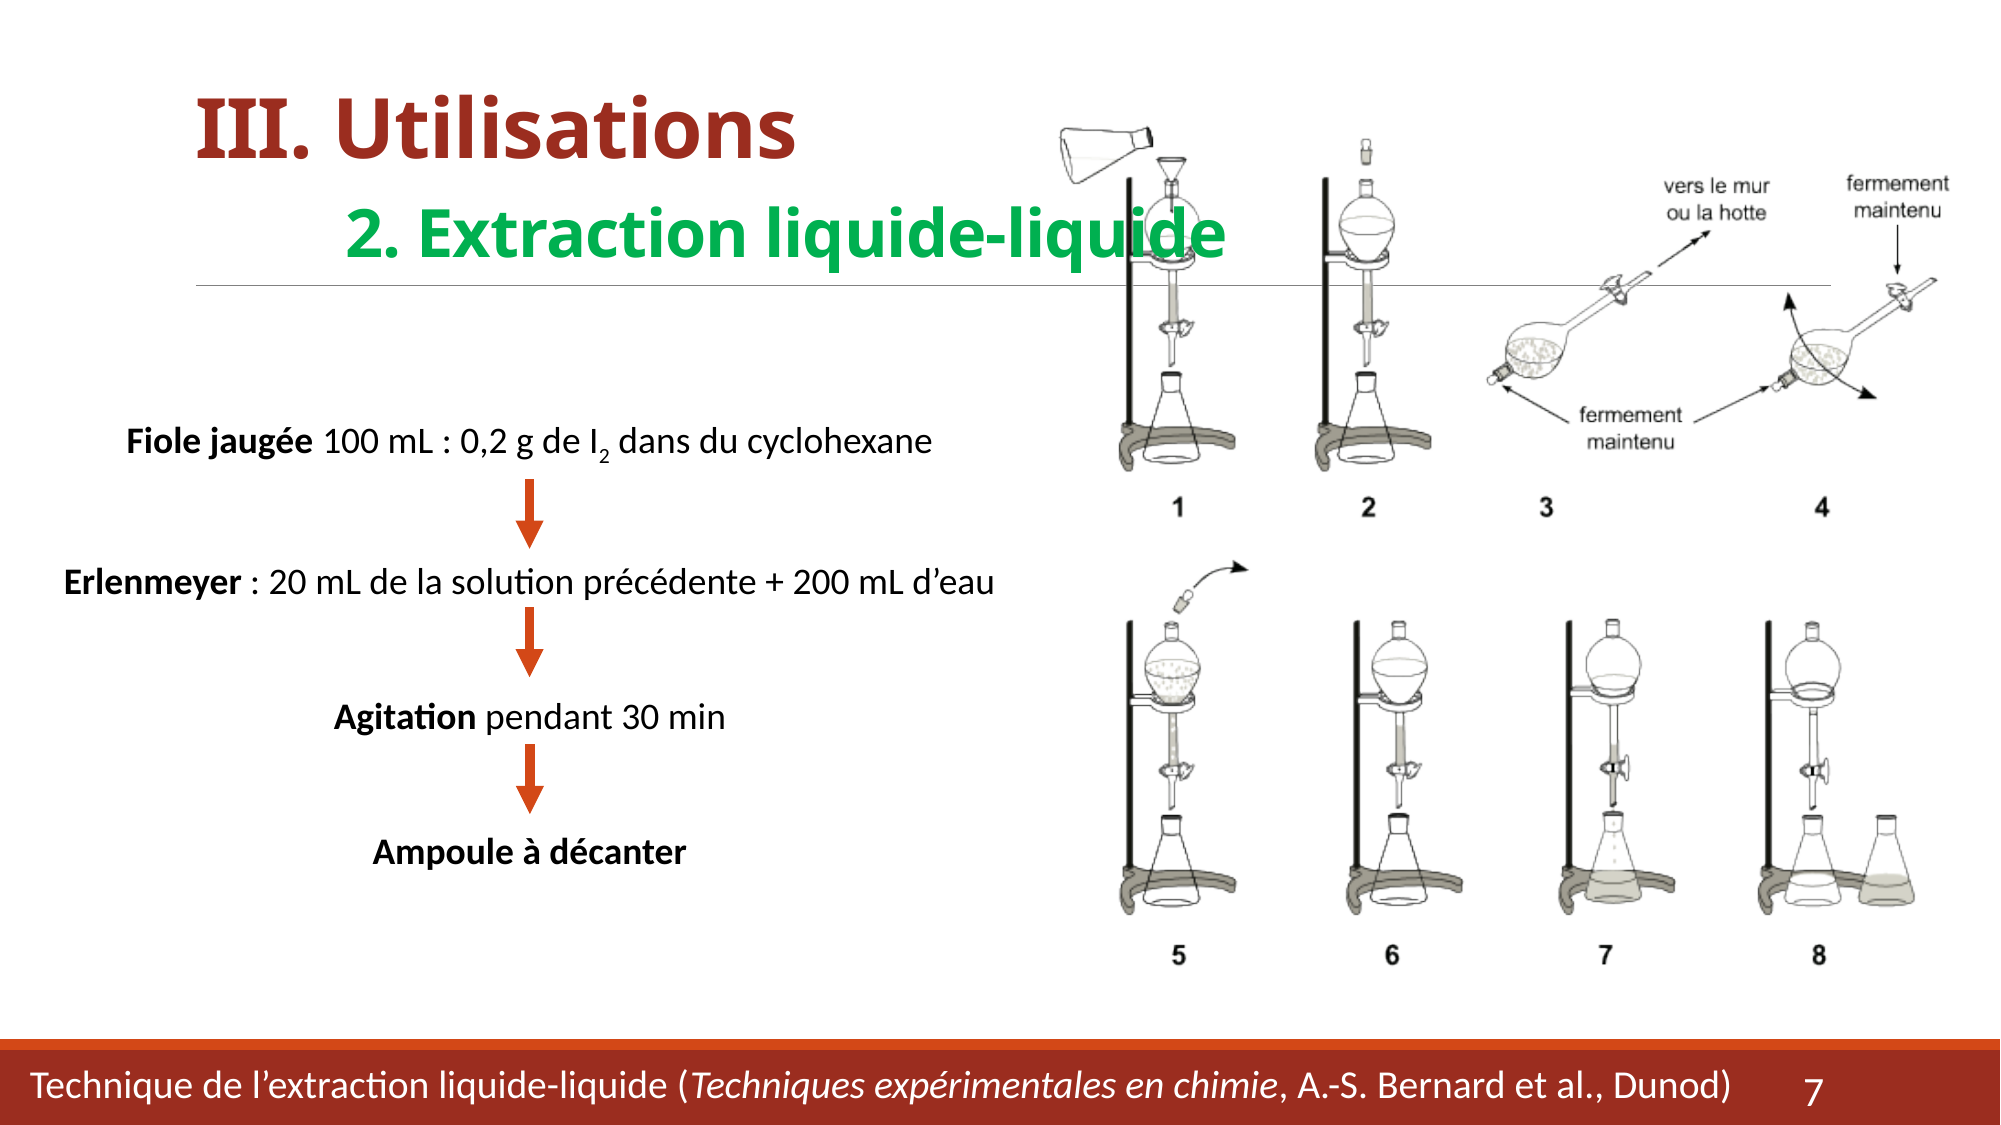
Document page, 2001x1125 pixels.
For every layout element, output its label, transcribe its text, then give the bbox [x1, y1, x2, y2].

title III. Utilisations 2. Extraction liquide-liquide [180, 47, 1830, 285]
slide_number 7 [1778, 1059, 1840, 1120]
text_box Fiole jaugée 100 mL : 0,2 g de I2 dans du cyclohexane Erlenmeyer : 20 mL de la solution précédente + 200 mL d’eau Agitation pendant 30 min Ampoule à décanter [26, 408, 1029, 880]
picture [1032, 104, 1975, 990]
text_box Technique de l’extraction liquide-liquide (Techniques expérimentales en chimie, A.-S. Bernard et al., Dunod) [0, 1056, 1778, 1125]
